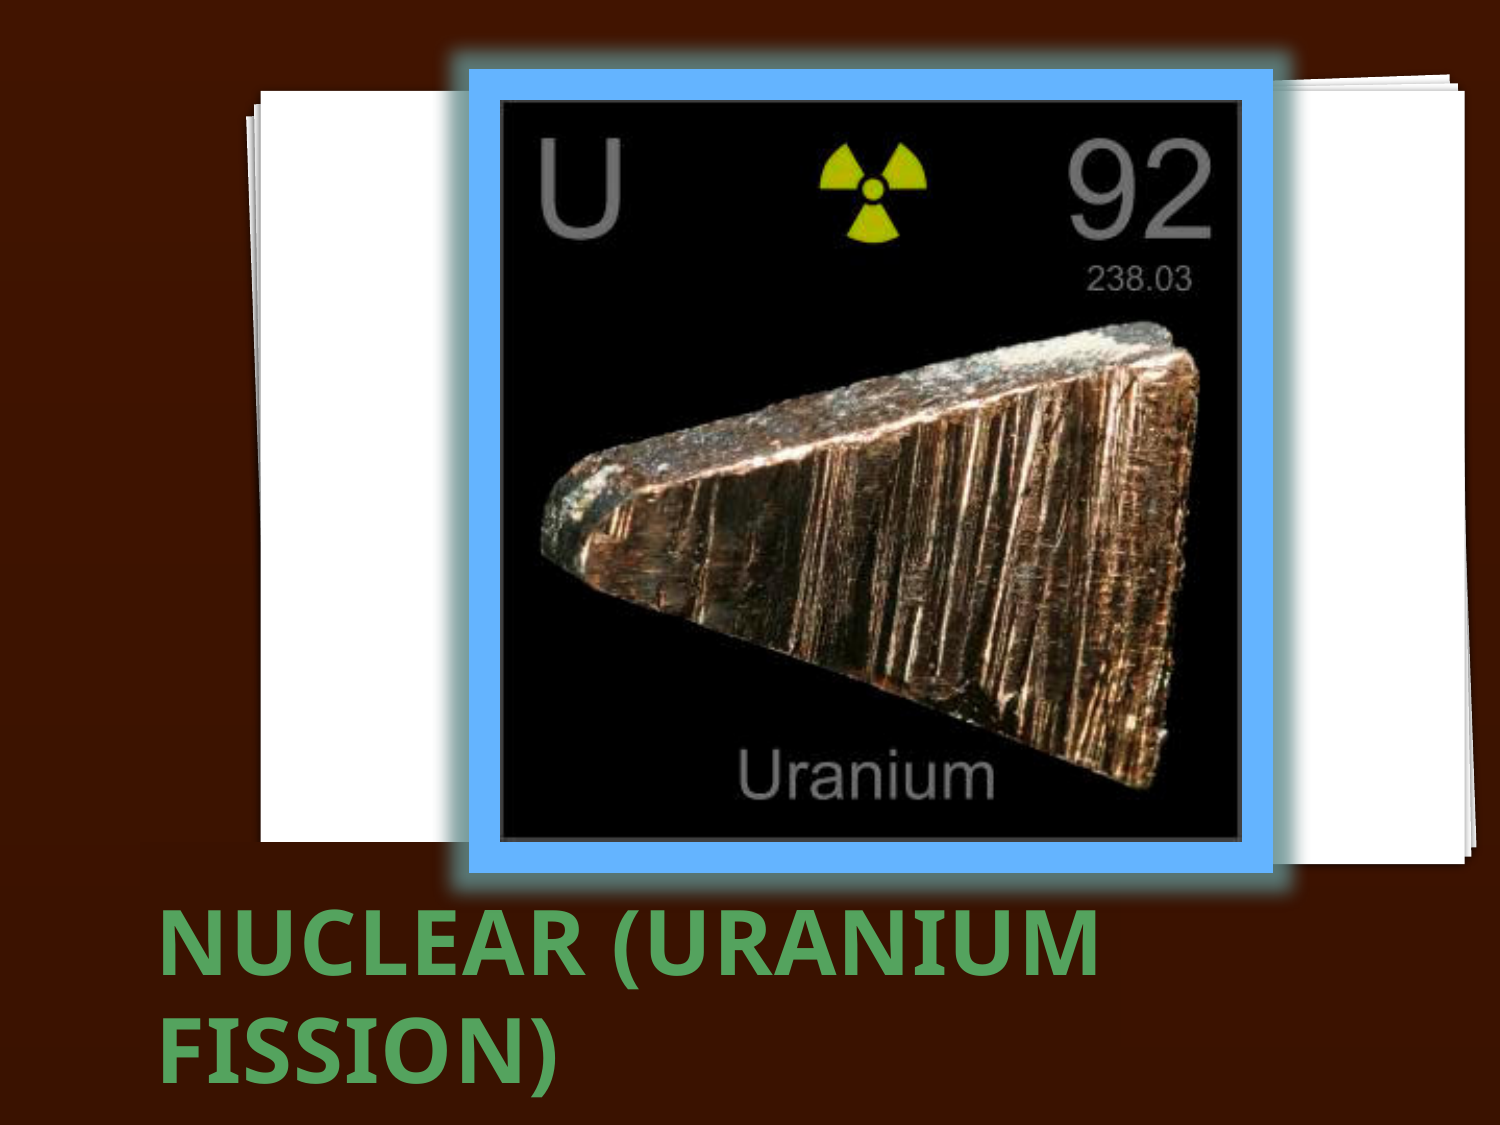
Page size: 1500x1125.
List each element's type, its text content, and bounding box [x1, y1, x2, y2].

title Nuclear (Uranium Fission) [139, 841, 1121, 1125]
picture [499, 99, 1243, 843]
